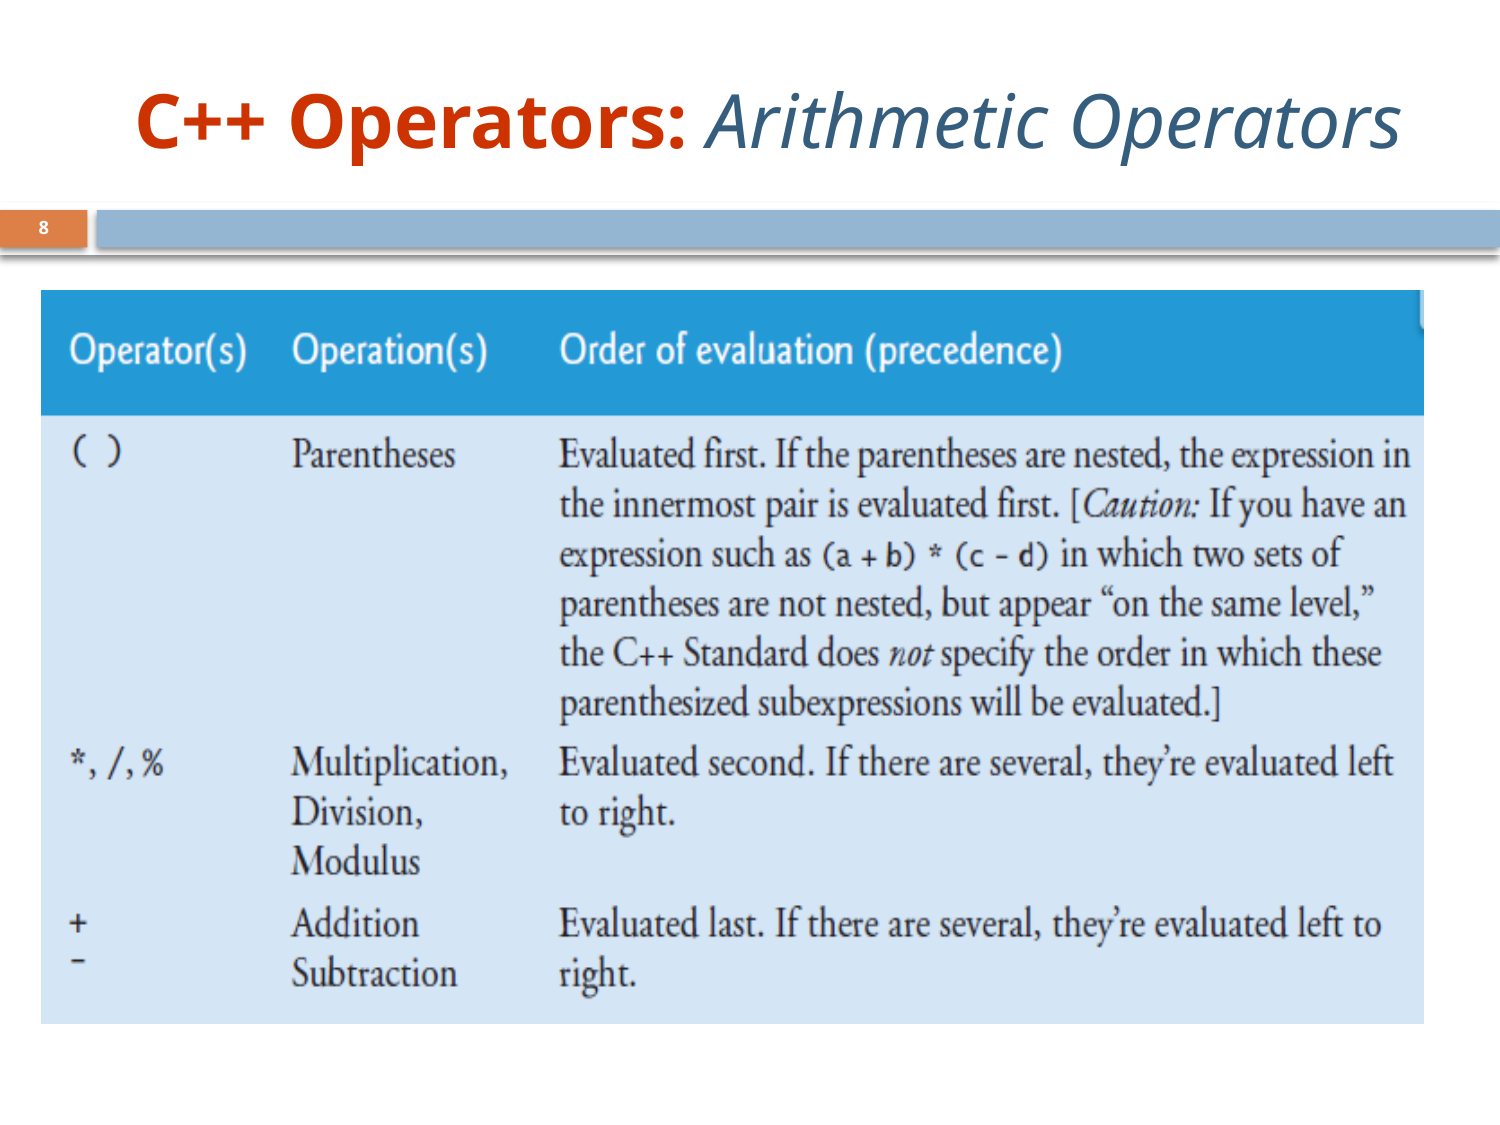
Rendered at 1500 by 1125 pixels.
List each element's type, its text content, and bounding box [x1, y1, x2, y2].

slide_number 8 [0, 208, 88, 249]
title C++ Operators: Arithmetic Operators [99, 37, 1438, 200]
picture [40, 290, 1424, 1024]
